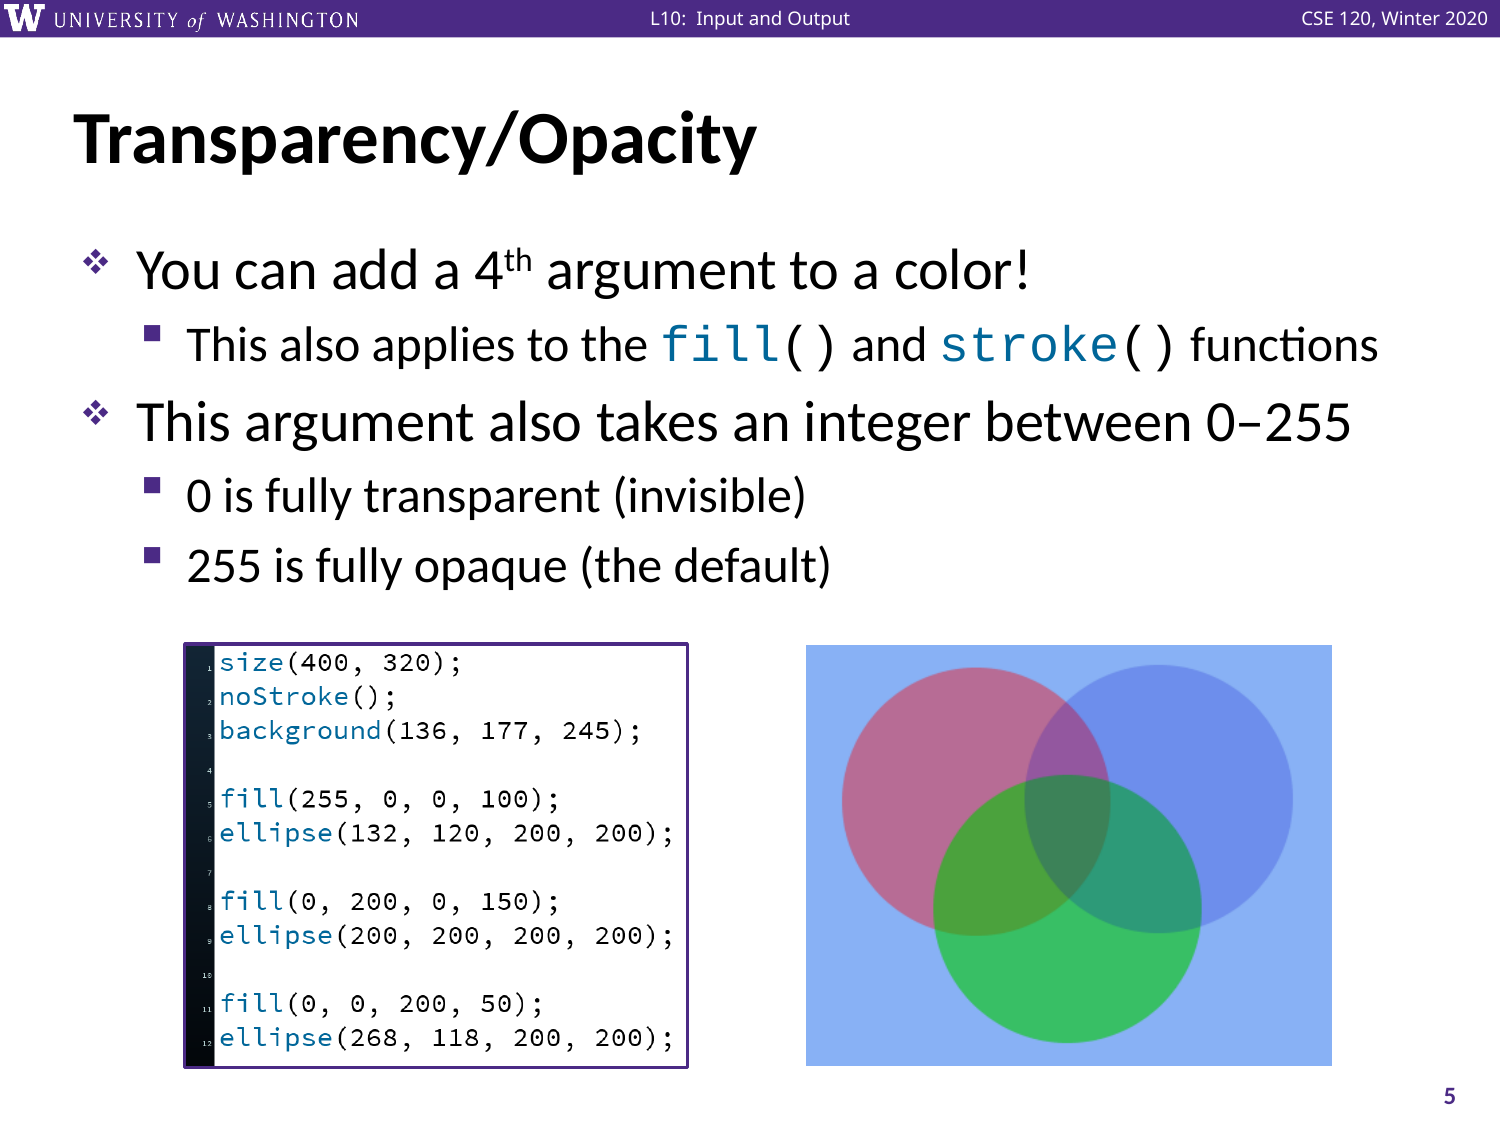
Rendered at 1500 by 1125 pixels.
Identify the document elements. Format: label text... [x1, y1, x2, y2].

title Transparency/Opacity [58, 71, 1438, 197]
slide_number 5 [1400, 1065, 1500, 1125]
picture [806, 645, 1332, 1067]
picture [185, 645, 686, 1067]
picture [4, 4, 358, 32]
list You can add a 4th argument to a color! This also applies to the fill() and stroke() functions This argument also takes an integer between 0–255 0 is fully transparent (invisible) 255 is fully opaque (the default) [64, 223, 1438, 1040]
